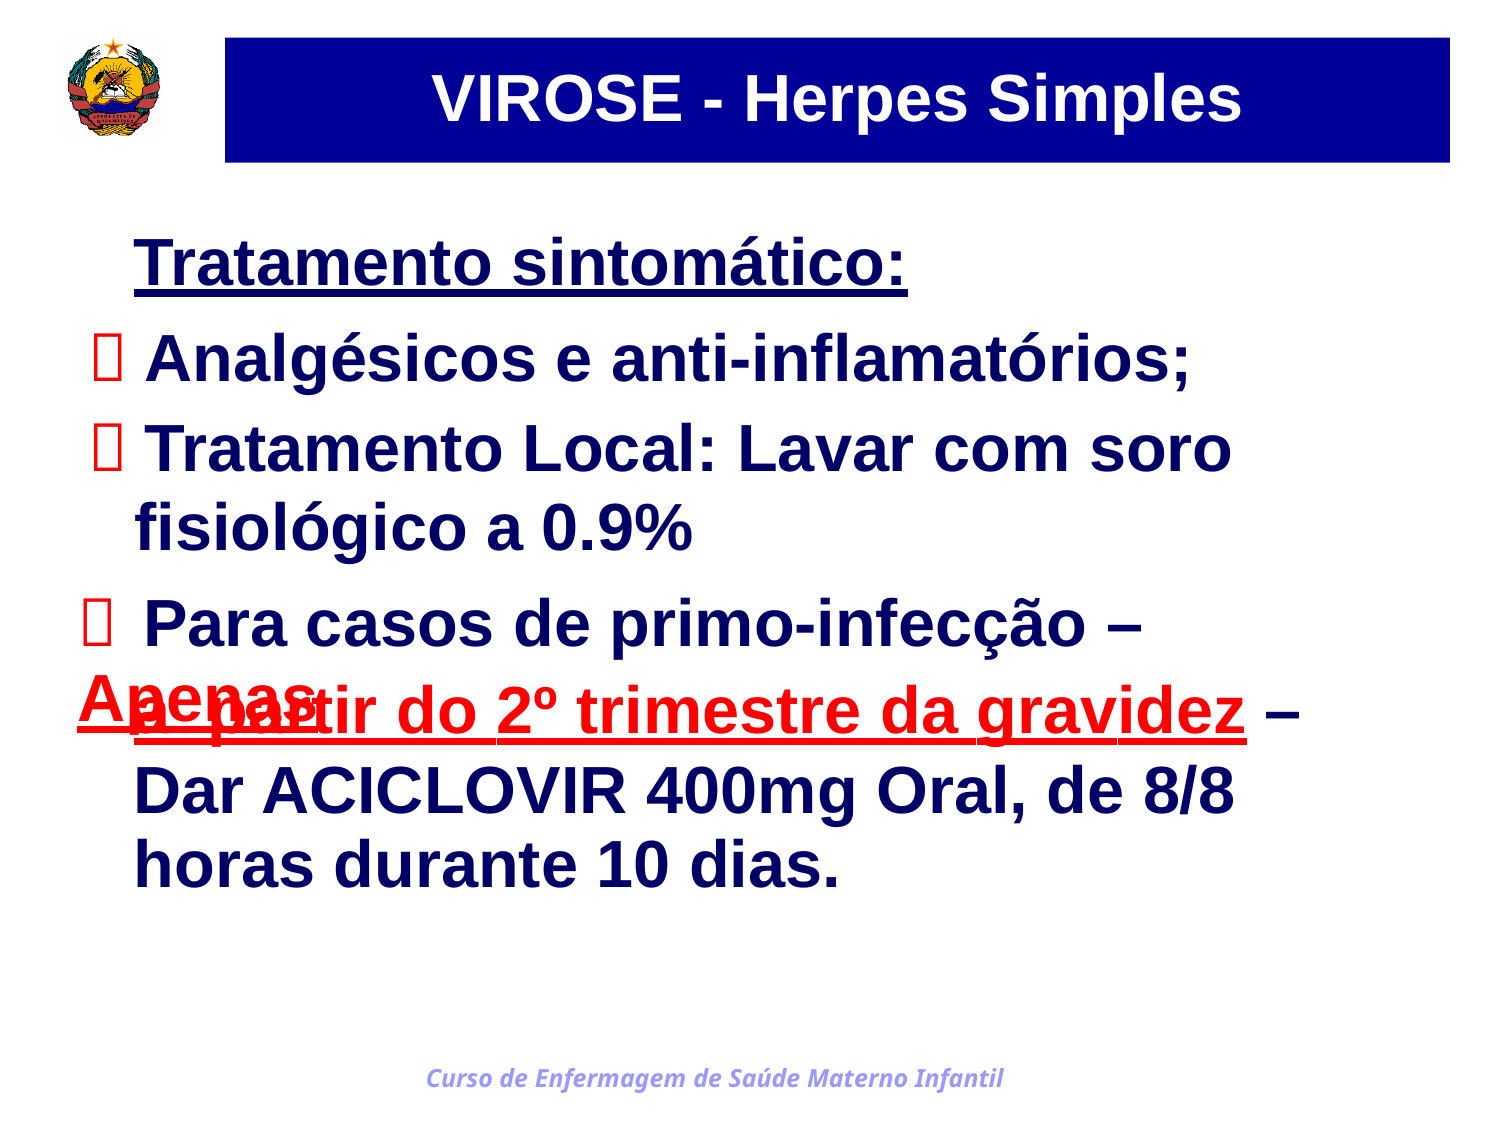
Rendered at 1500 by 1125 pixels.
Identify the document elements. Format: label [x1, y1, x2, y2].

text_box [131, 756, 1250, 908]
text_box [62, 37, 165, 139]
text_box [131, 228, 924, 300]
text_box [225, 37, 1450, 163]
text_box [1262, 676, 1314, 748]
text_box [75, 324, 1405, 668]
text_box [423, 1064, 1118, 1094]
text_box [131, 676, 1259, 748]
